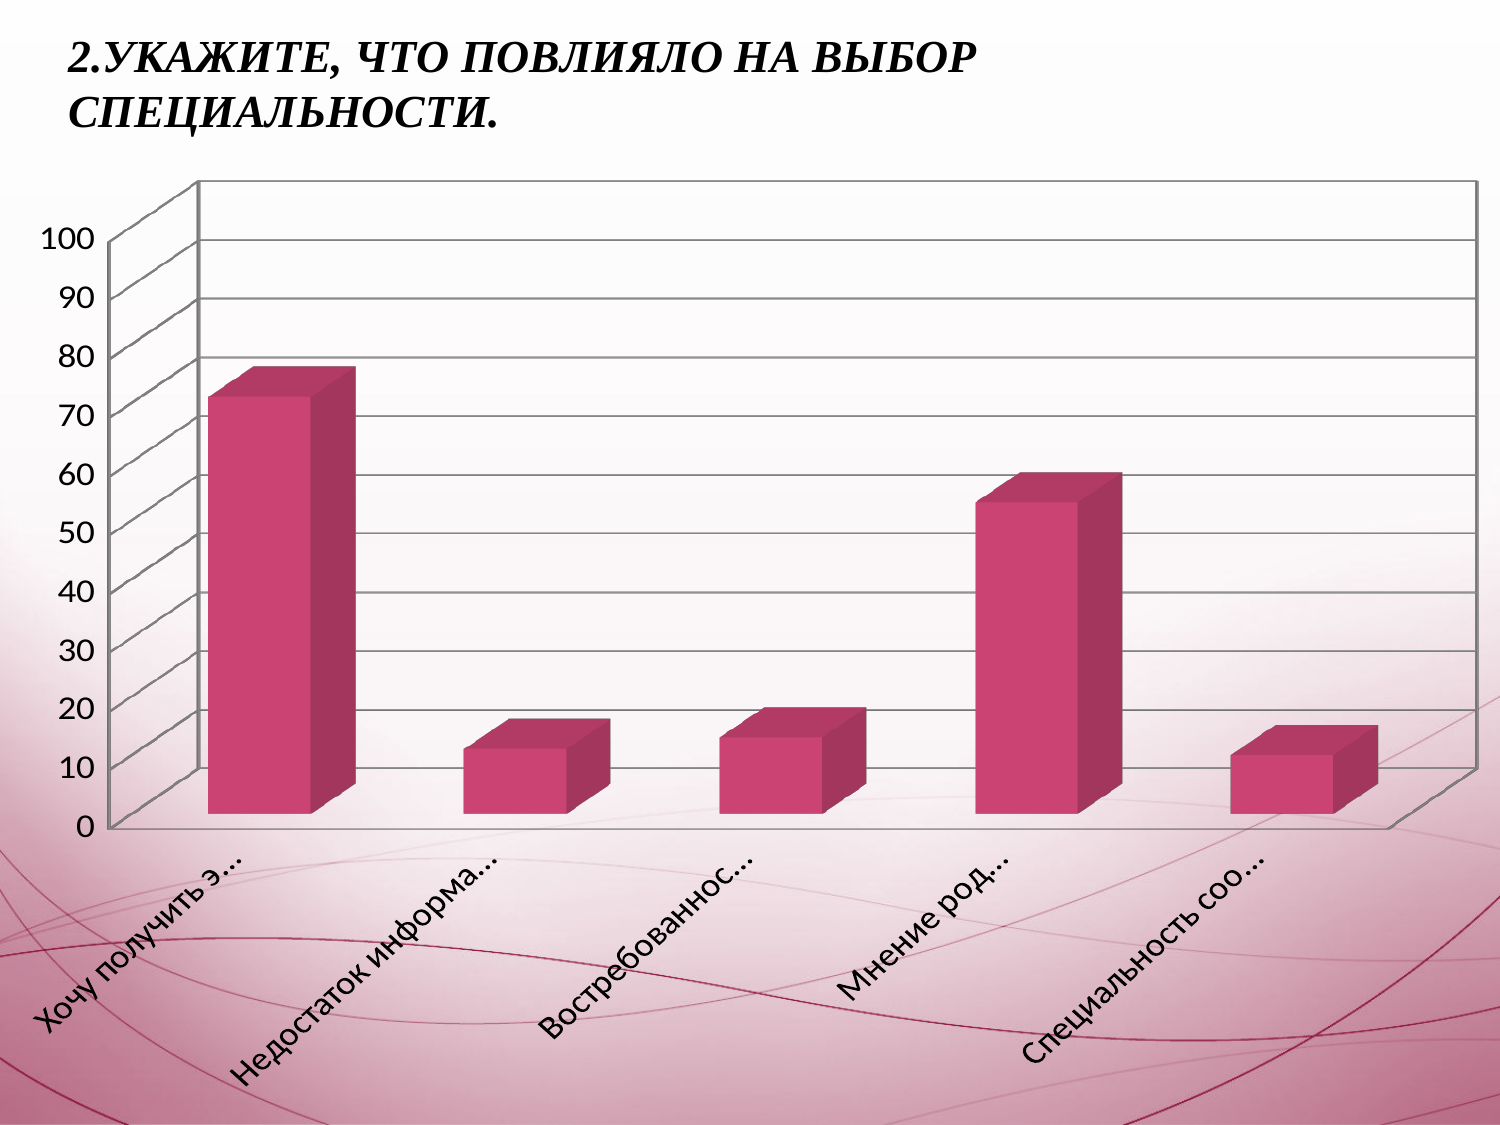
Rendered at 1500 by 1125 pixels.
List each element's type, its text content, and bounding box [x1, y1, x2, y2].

subtitle 2.Укажите, что повлияло на выбор специальности. [53, 19, 1436, 147]
chart [29, 148, 1483, 1095]
